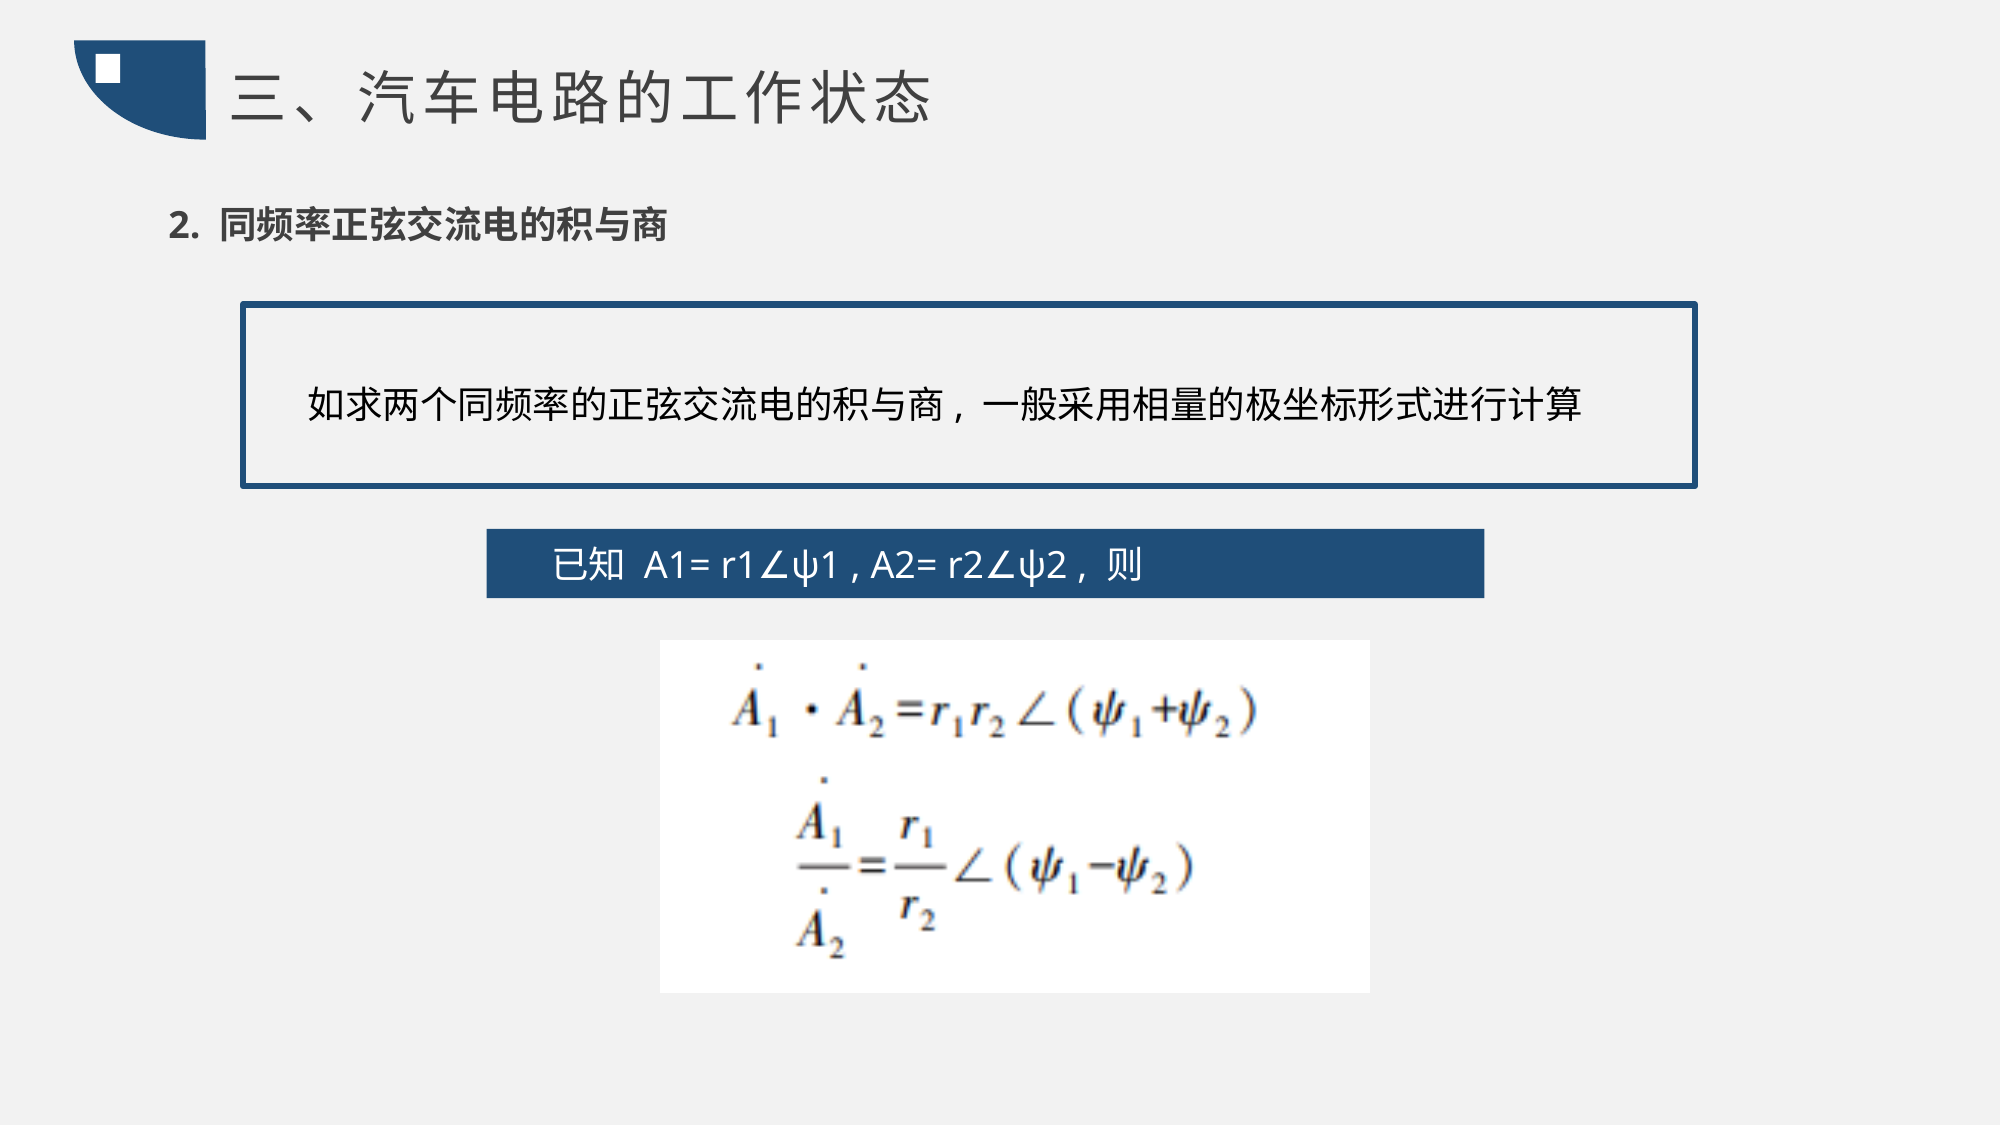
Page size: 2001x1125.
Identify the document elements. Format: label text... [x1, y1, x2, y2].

picture [660, 640, 1370, 993]
text_box 2. 同频率正弦交流电的积与商 [153, 171, 1921, 254]
text_box 如求两个同频率的正弦交流电的积与商, 一般采用相量的极坐标形式进行计算 [242, 304, 1695, 487]
text_box 已知 A1= r1∠ψ1 , A2= r2∠ψ2 , 则 [486, 528, 1485, 599]
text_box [74, 0, 1070, 140]
